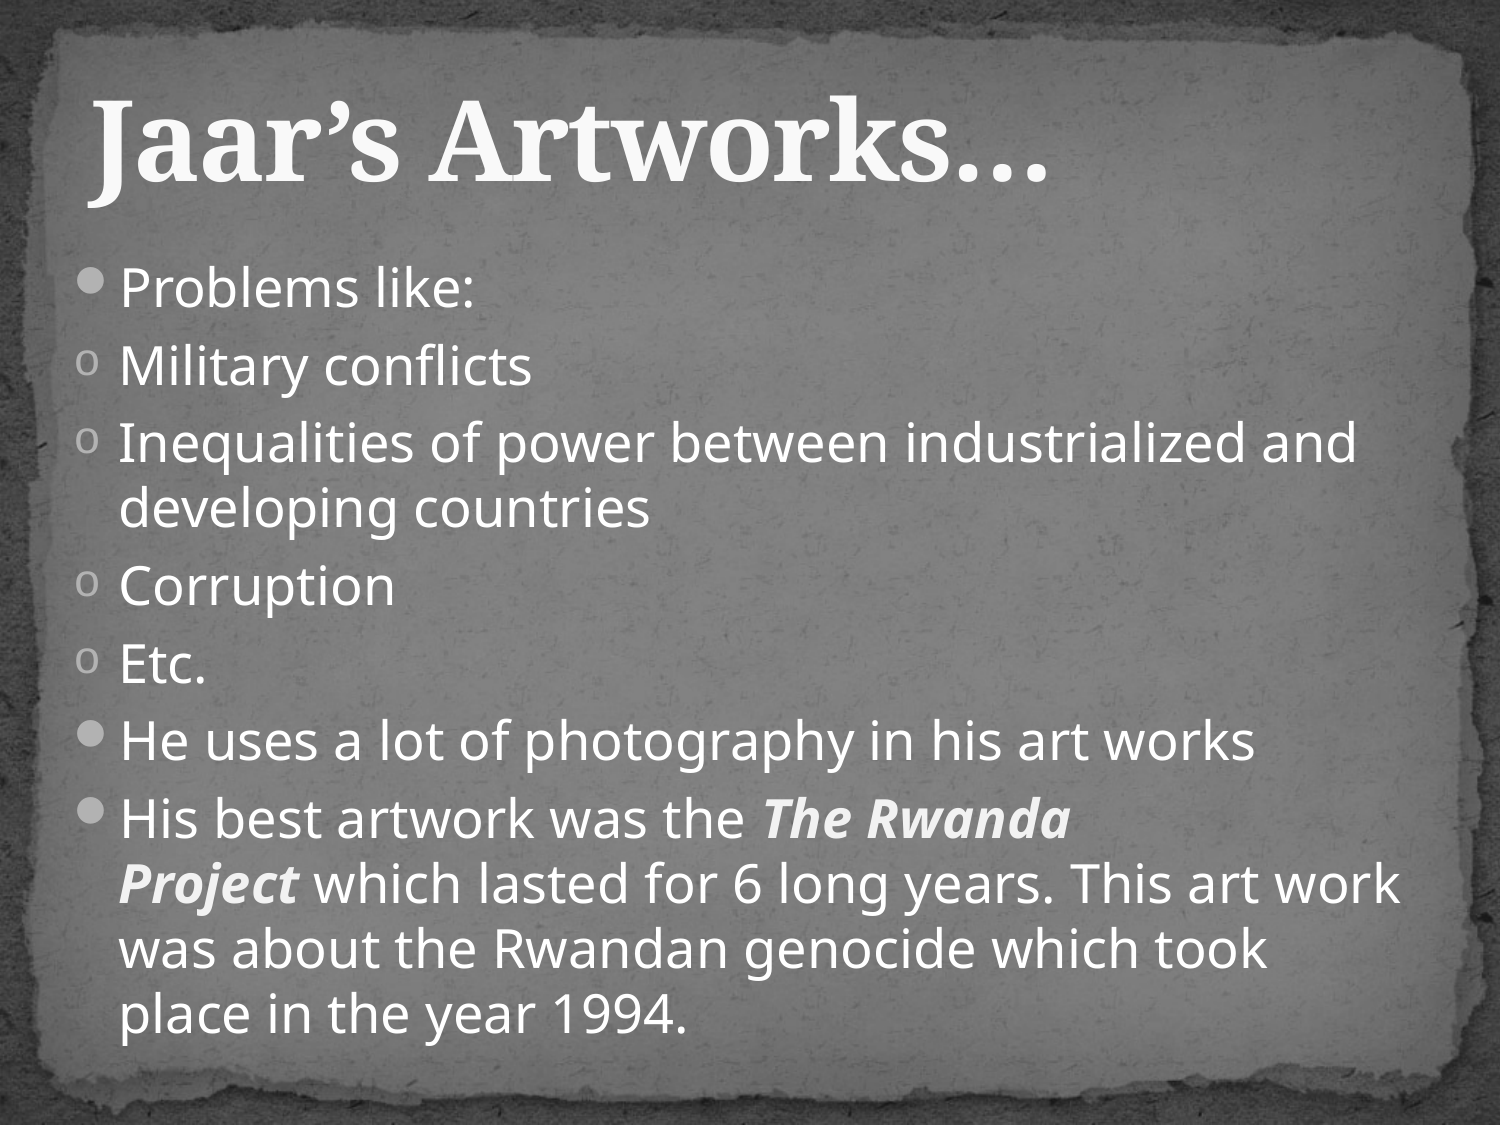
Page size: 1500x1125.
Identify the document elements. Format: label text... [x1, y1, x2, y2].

list Problems like: Military conflicts Inequalities of power between industrialized and developing countries Corruption Etc. He uses a lot of photography in his art works His best artwork was the The Rwanda Project which lasted for 6 long years. This art work was about the Rwandan genocide which took place in the year 1994. [58, 246, 1425, 1079]
title Jaar’s Artworks… [46, 35, 1500, 211]
